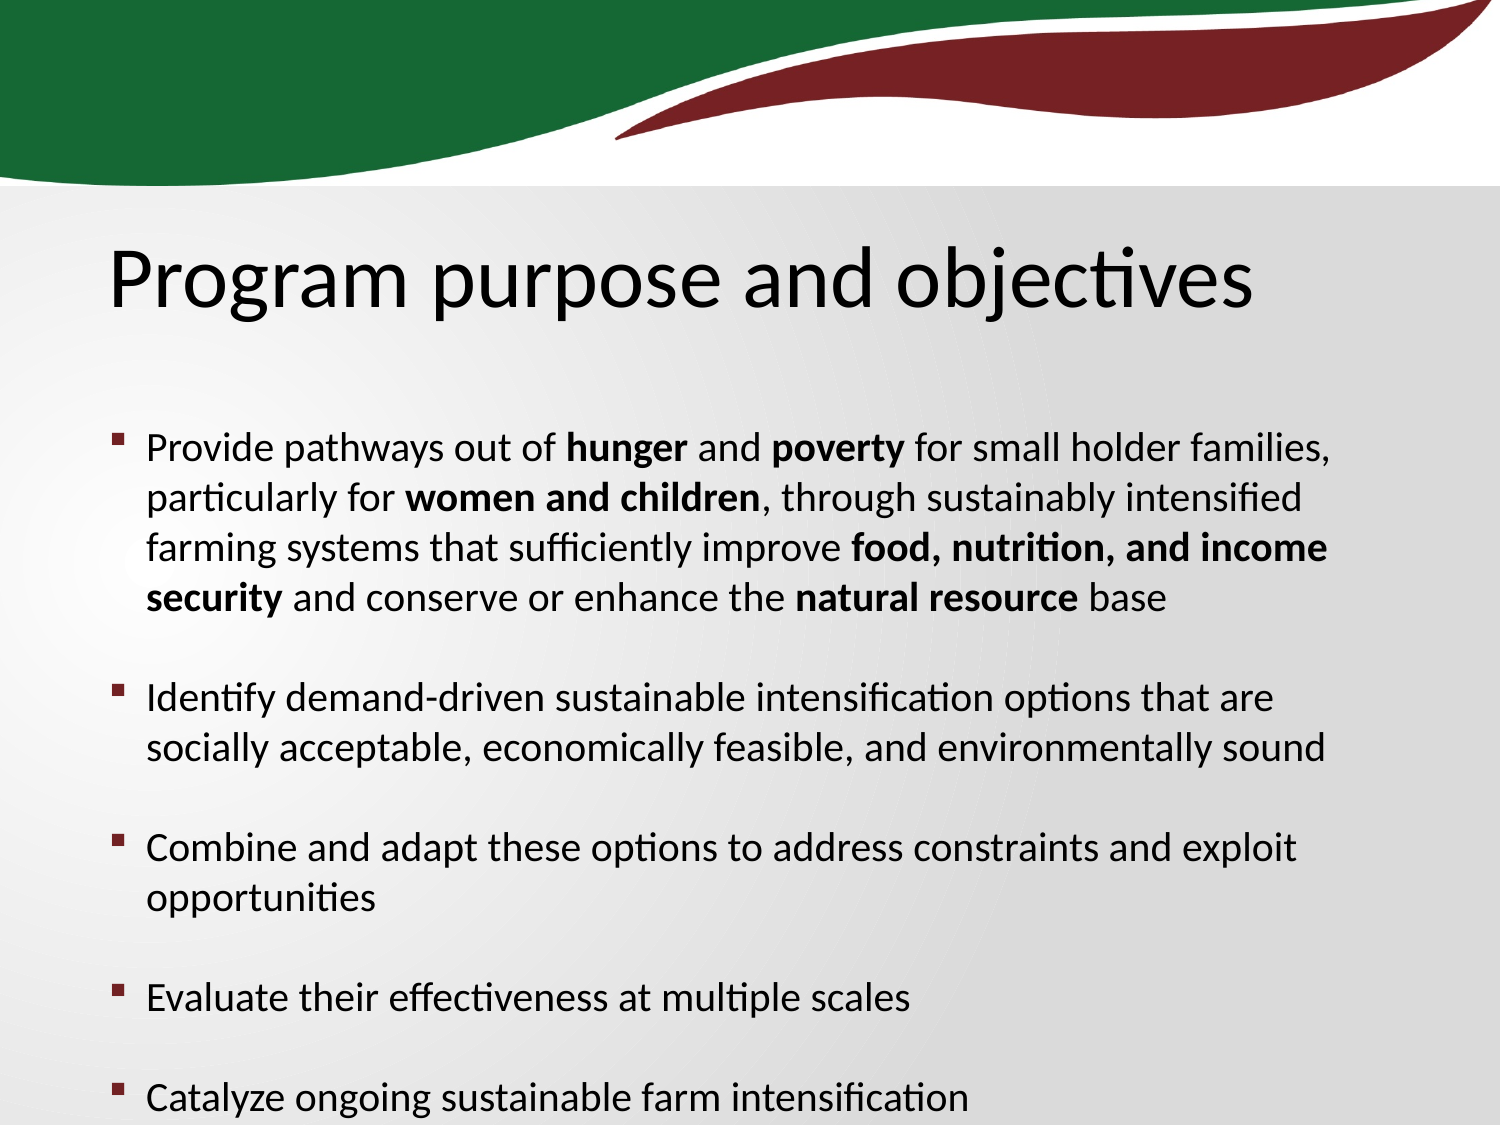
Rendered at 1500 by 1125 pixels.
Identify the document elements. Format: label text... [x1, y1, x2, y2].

list Program purpose and objectives [75, 212, 1325, 400]
picture [0, 0, 1500, 186]
list Provide pathways out of hunger and poverty for small holder families, particularly for women and children, through sustainably intensified farming systems that sufficiently improve food, nutrition, and income security and conserve or enhance the natural resource base Identify demand-driven sustainable intensification options that are socially acceptable, economically feasible, and environmentally sound Combine and adapt these options to address constraints and exploit opportunities Evaluate their effectiveness at multiple scales Catalyze ongoing sustainable farm intensification [75, 412, 1350, 1075]
